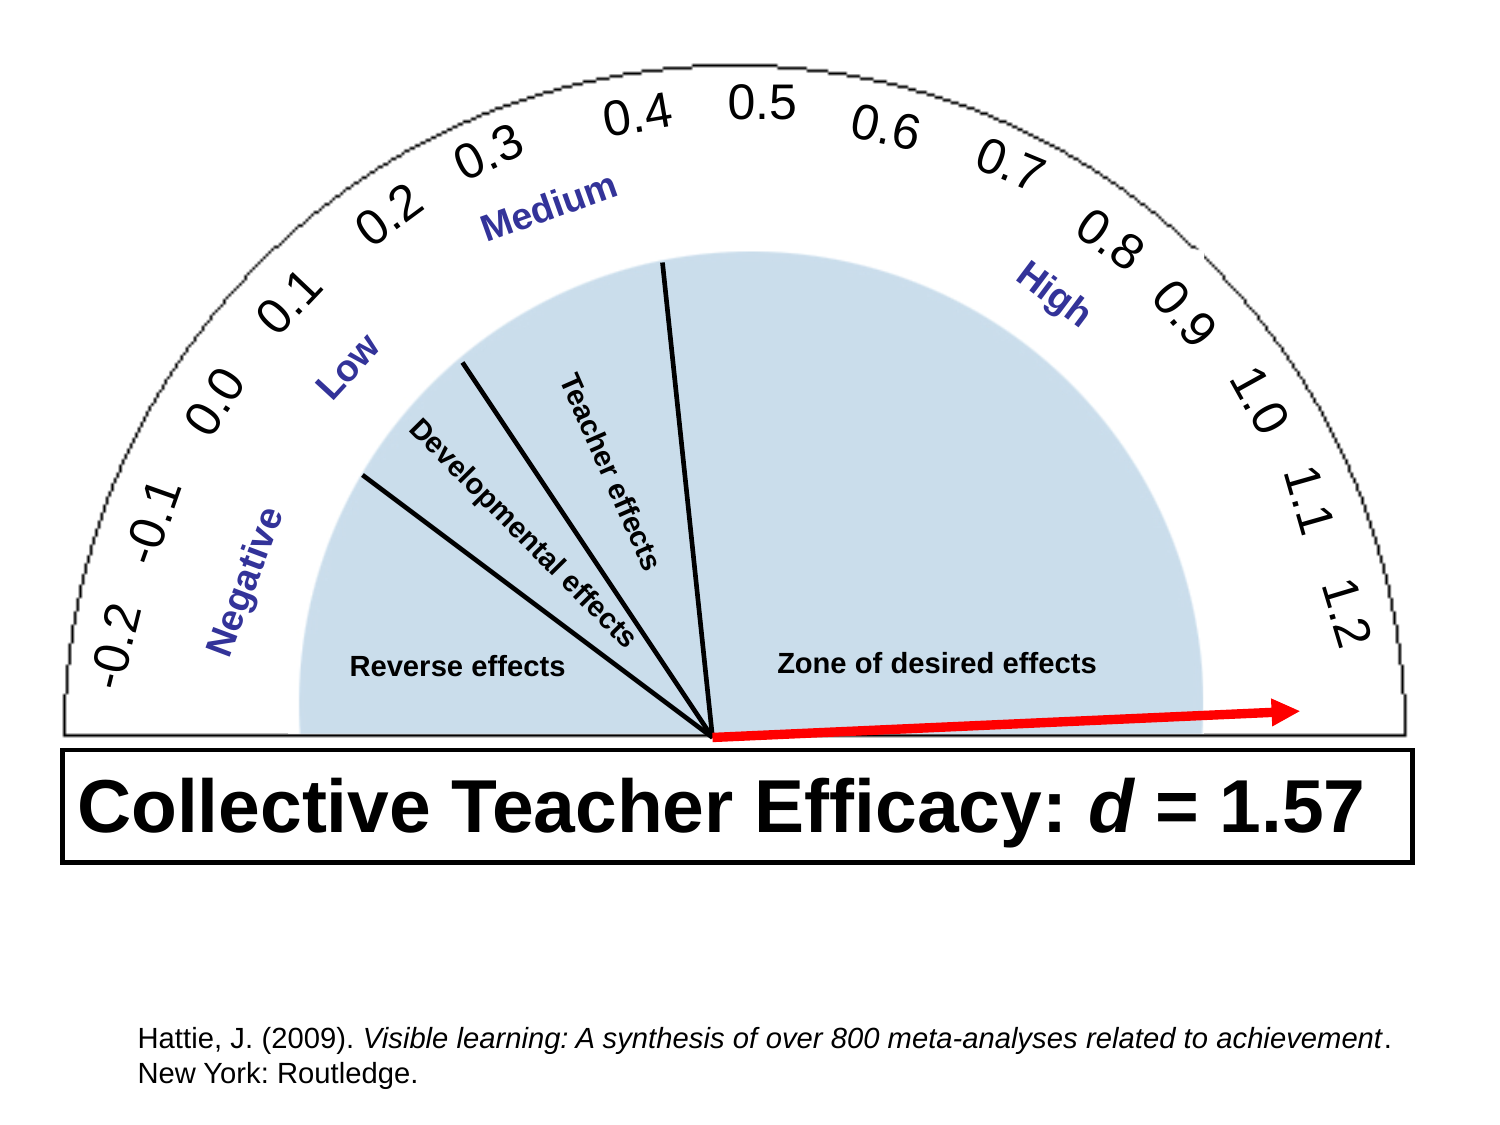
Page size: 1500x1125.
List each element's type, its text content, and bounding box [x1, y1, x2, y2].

text_box Collective Teacher Efficacy: d = 1.57 [62, 760, 498, 855]
text_box Collective Teacher Efficacy: d = 1.57 [992, 760, 1414, 855]
text_box Hattie, J. (2009). Visible learning: A synthesis of over 800 meta-analyses related to achievement. New York: Routledge. [123, 1012, 1416, 1098]
picture [0, 33, 1451, 951]
text_box [992, 855, 1413, 863]
text_box [62, 855, 498, 863]
